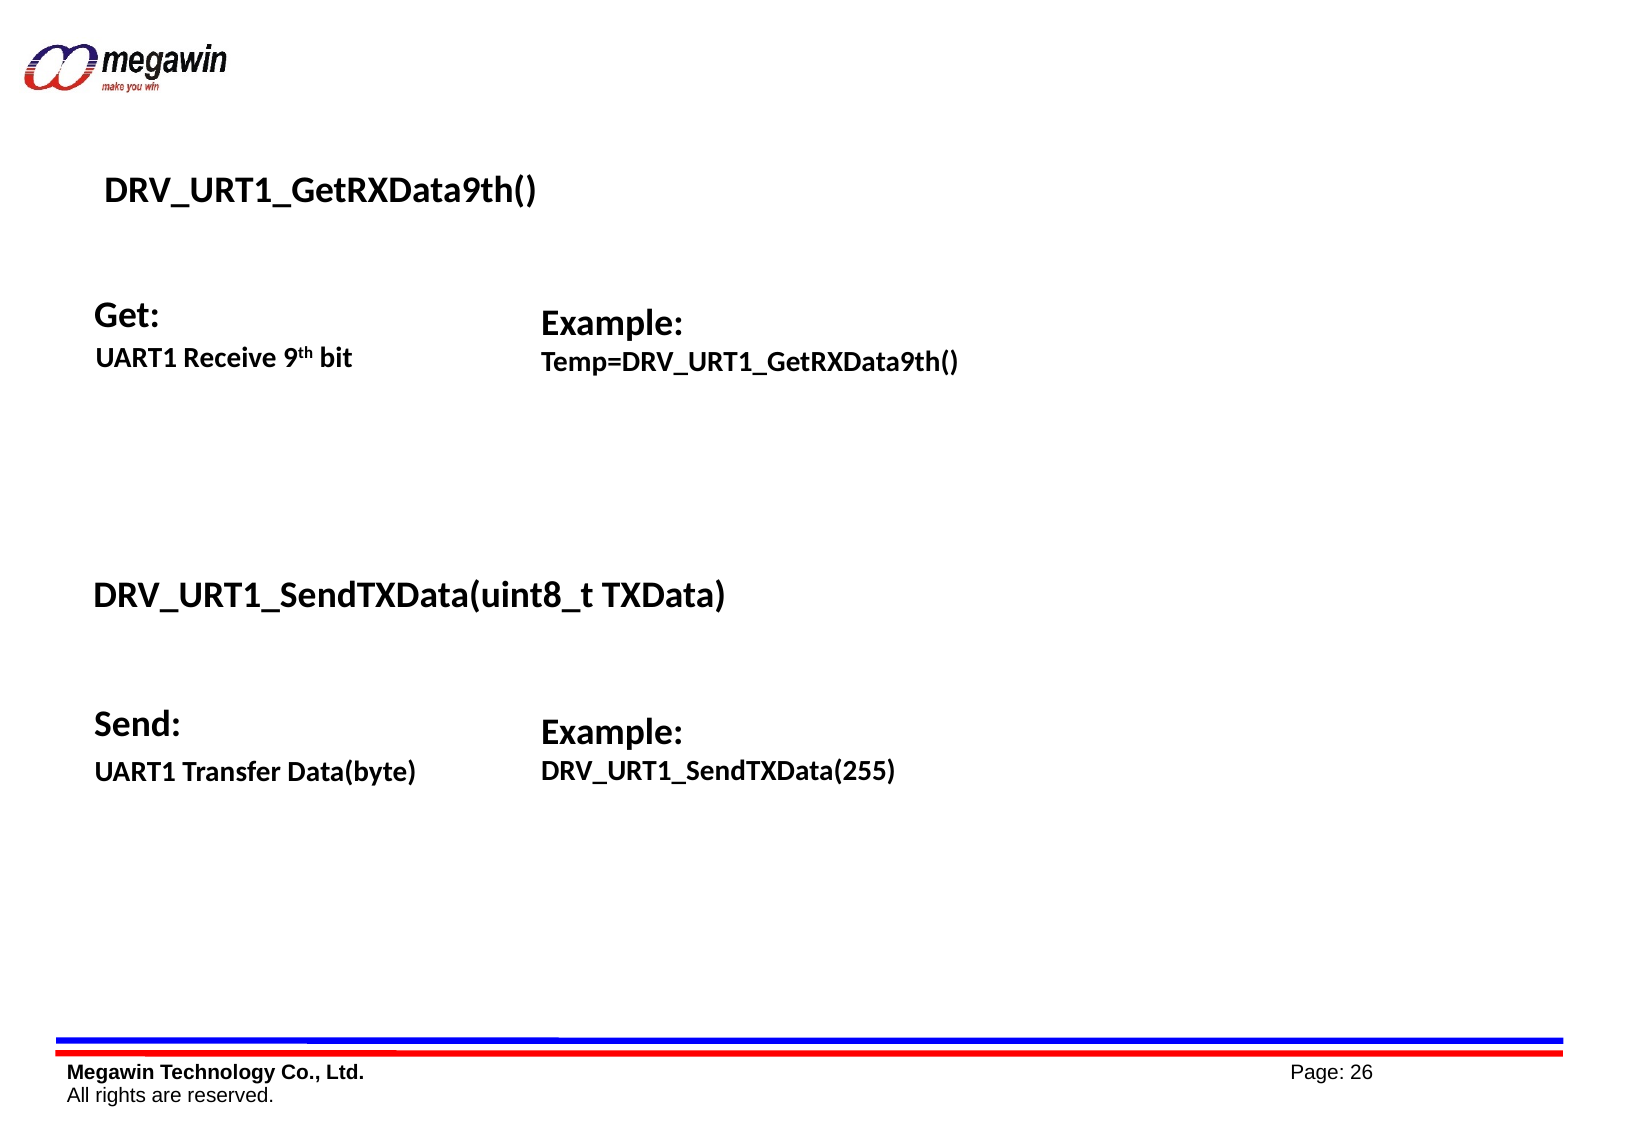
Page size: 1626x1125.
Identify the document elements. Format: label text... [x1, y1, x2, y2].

text_box UART1 Transfer Data(byte) [79, 744, 432, 795]
text_box Send: [79, 692, 197, 744]
picture [19, 37, 231, 97]
text_box UART1 Receive 9th bit [80, 330, 368, 381]
text_box Get: [79, 282, 175, 343]
text_box DRV_URT1_GetRXData9th() [89, 157, 553, 217]
text_box DRV_URT1_SendTXData(uint8_t TXData) [78, 562, 761, 623]
text_box Example: Temp=DRV_URT1_GetRXData9th() [526, 290, 996, 421]
text_box Example: DRV_URT1_SendTXData(255) [526, 699, 948, 794]
